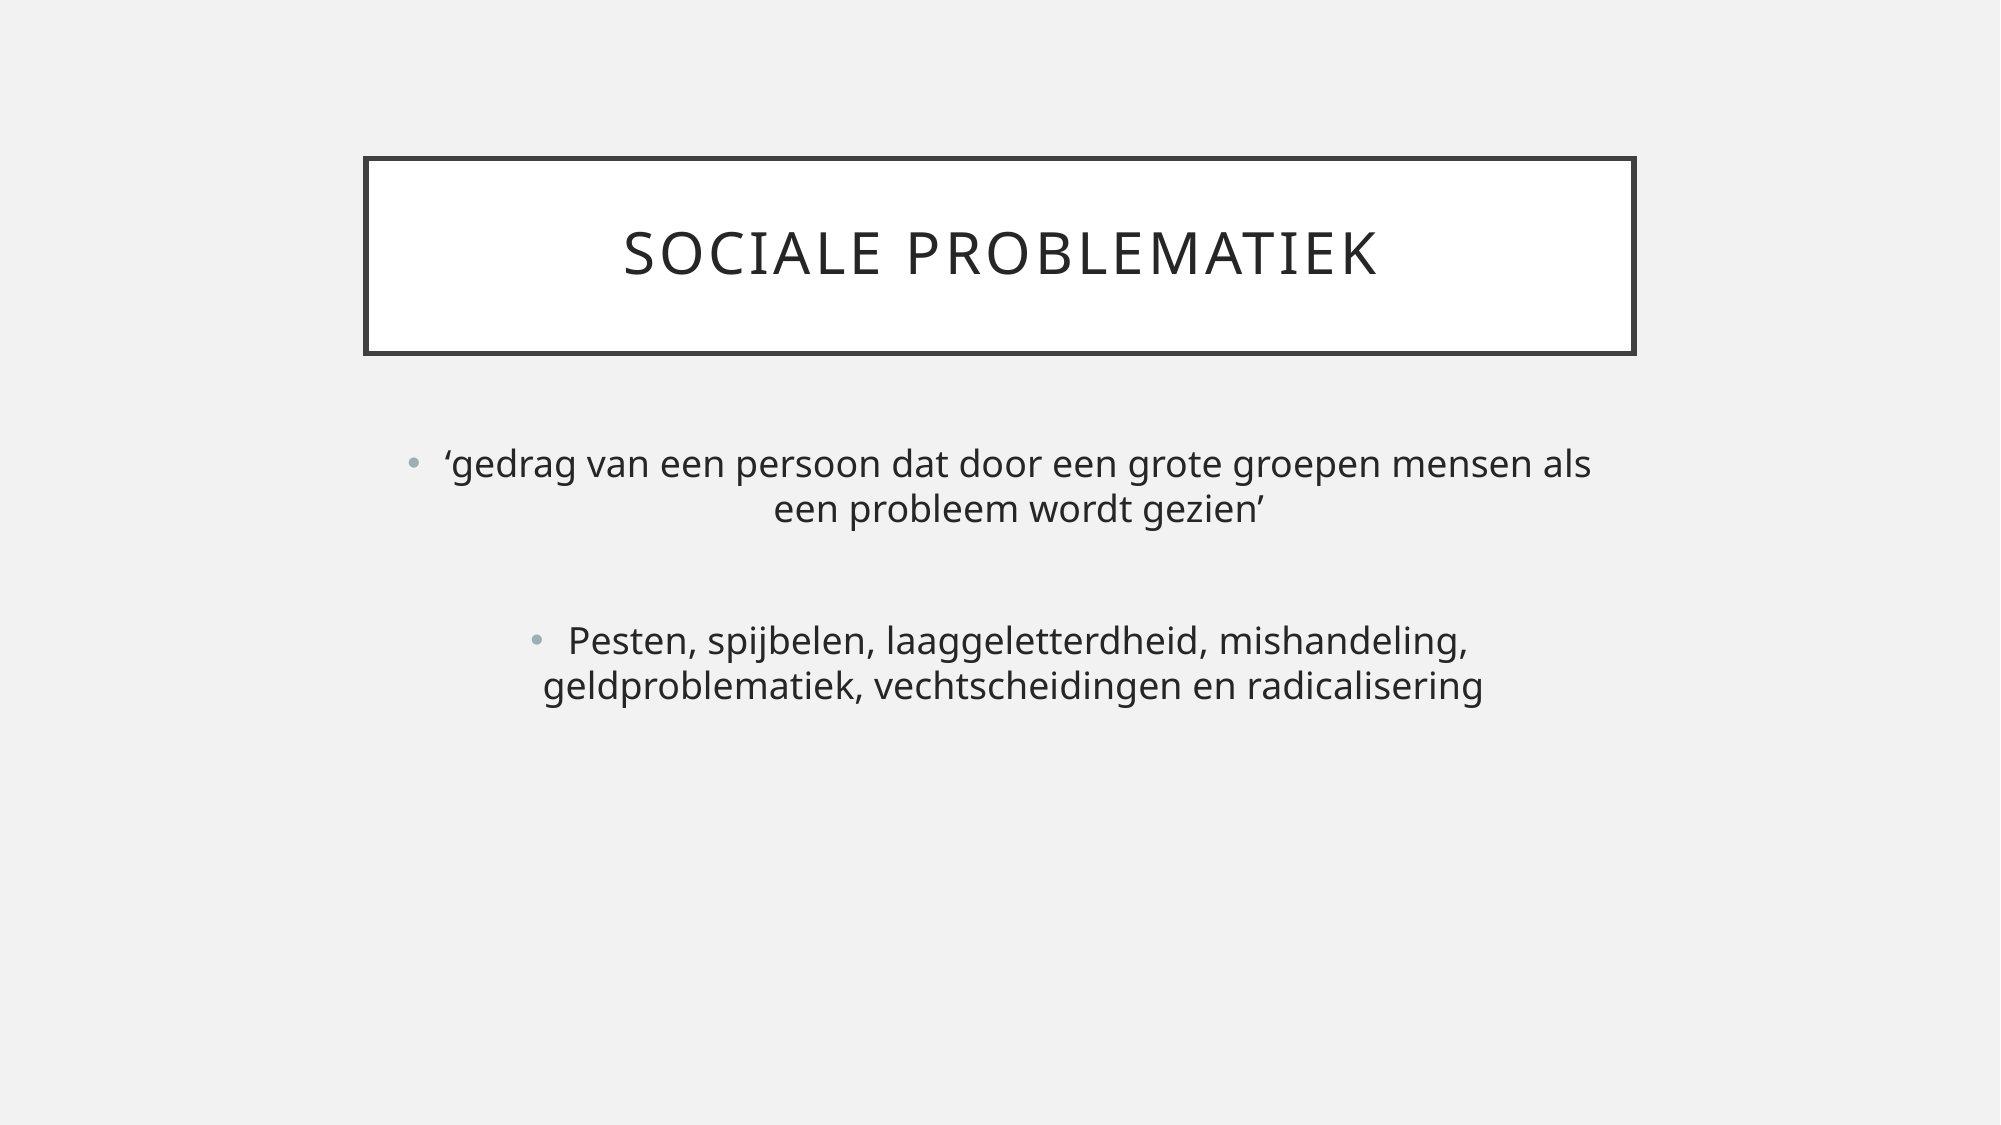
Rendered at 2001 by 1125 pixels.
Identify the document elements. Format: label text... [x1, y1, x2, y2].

list ‘gedrag van een persoon dat door een grote groepen mensen als een probleem wordt gezien’ Pesten, spijbelen, laaggeletterdheid, mishandeling, geldproblematiek, vechtscheidingen en radicalisering [366, 432, 1634, 942]
title Sociale problematiek [363, 156, 1637, 356]
